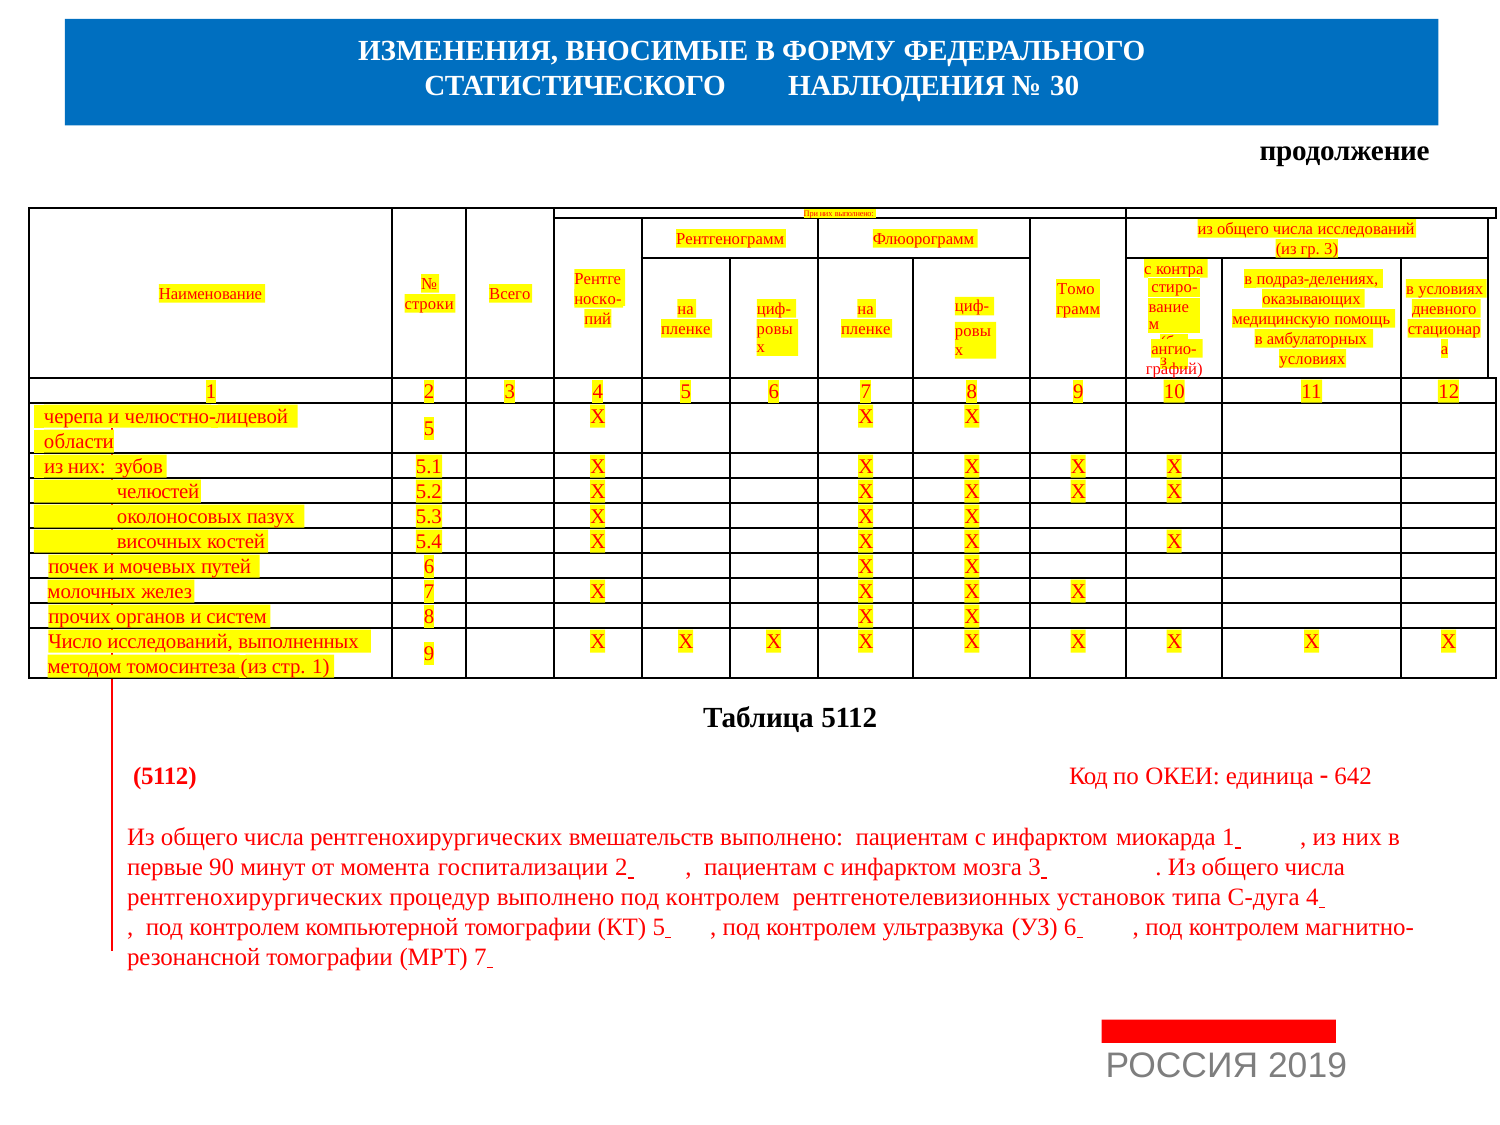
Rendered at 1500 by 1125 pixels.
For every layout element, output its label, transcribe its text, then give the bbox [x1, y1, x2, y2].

text_box [301, 504, 305, 528]
text_box почек и мочевых путей [46, 550, 262, 578]
text_box Х [856, 475, 876, 500]
text_box Х [588, 450, 608, 475]
text_box Х [962, 450, 982, 475]
text_box [33, 479, 114, 503]
text_box (из гр. 3) [1273, 235, 1341, 258]
text_box 5.2 [413, 475, 445, 500]
text_box Число исследований, выполненных [46, 625, 367, 653]
text_box Х [1068, 575, 1088, 603]
text_box 4 [590, 375, 606, 400]
text_box Рентгенограмм [676, 229, 786, 248]
text_box № [421, 274, 440, 293]
text_box Рентге- [574, 269, 626, 306]
text_box пий [582, 305, 614, 328]
text_box ровых [756, 319, 799, 356]
text_box Х [856, 450, 876, 475]
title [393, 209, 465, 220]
text_box Флюорограмм [872, 229, 978, 248]
title ИЗМЕНЕНИЯ, ВНОСИМЫЕ В ФОРМУ ФЕДЕРАЛЬНОГО СТАТИСТИЧЕСКОГО НАБЛЮДЕНИЯ № 30 [302, 29, 1201, 208]
text_box Х [962, 550, 982, 575]
text_box 9 [1071, 375, 1086, 403]
text_box Х [764, 625, 784, 653]
text_box носко- [574, 289, 624, 308]
text_box Всего [489, 284, 533, 303]
text_box Х [962, 475, 982, 500]
text_box прочих органов и систем [46, 600, 273, 625]
text_box Х [962, 500, 982, 525]
title ИЗМЕНЕНИЯ, ВНОСИМЫЕ В ФОРМУ ФЕДЕРАЛЬНОГО СТАТИСТИЧЕСКОГО НАБЛЮДЕНИЯ № 30 [554, 209, 801, 218]
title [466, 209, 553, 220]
text_box Х [962, 575, 982, 600]
text_box 5.3 [413, 500, 445, 525]
table_cell ванием [1148, 298, 1200, 333]
text_box на [677, 299, 697, 318]
text_box пленке [661, 319, 713, 338]
text_box Х [856, 575, 876, 600]
text_box Х [588, 575, 608, 603]
text_box [294, 404, 298, 428]
text_box Томо- [1056, 279, 1100, 295]
text_box 5 [678, 375, 694, 403]
text_box методом томосинтеза (из стр. 1) [45, 650, 337, 678]
text_box Х [588, 625, 608, 653]
text_box РОССИЯ 2019 [1103, 1042, 1349, 1085]
text_box Х [856, 500, 876, 525]
text_box челюстей [114, 475, 204, 500]
text_box грамм [1056, 295, 1101, 318]
text_box в условиях [1403, 275, 1485, 298]
text_box [33, 529, 114, 553]
text_box Х [588, 525, 608, 553]
text_box ангио- [1151, 339, 1203, 355]
text_box Х [588, 400, 608, 428]
text_box 6 [766, 375, 782, 403]
text_box 3 [502, 375, 517, 403]
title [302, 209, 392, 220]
text_box стационар [1405, 315, 1483, 338]
text_box области [41, 425, 117, 453]
text_box Х [1439, 625, 1459, 653]
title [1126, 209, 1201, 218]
text_box из общего числа исследований [1195, 215, 1419, 238]
text_box продолжение [1257, 129, 1435, 167]
text_box 7 [858, 375, 874, 400]
text_box Х [856, 400, 876, 428]
text_box строки [404, 294, 456, 313]
text_box Х [1164, 525, 1184, 553]
table_header стиро- [1148, 278, 1200, 297]
text_box пленке [841, 319, 893, 338]
text_box ровых [954, 321, 997, 359]
text_box медицинскую помощь [1232, 309, 1396, 328]
text_box на [857, 299, 876, 318]
table_cell [1188, 334, 1200, 339]
text_box 8 [421, 600, 437, 628]
text_box височных костей [114, 525, 271, 553]
text_box циф- [954, 296, 995, 316]
text_box [33, 504, 114, 528]
text_box Х [676, 625, 696, 653]
text_box Х [856, 550, 876, 575]
text_box 5.1 [413, 450, 445, 475]
text_box 8 [964, 375, 980, 400]
text_box из них: зубов [42, 450, 169, 478]
text_box Х [1068, 450, 1088, 475]
text_box дневного [1410, 295, 1480, 315]
text_box Х [962, 625, 982, 653]
text_box Х [856, 600, 876, 625]
text_box Х [1302, 625, 1322, 653]
text_box Х [962, 600, 982, 625]
text_box При них выполнено: [801, 205, 879, 218]
text_box Х [1068, 625, 1088, 653]
text_box Х [1164, 450, 1184, 475]
text_box [64, 18, 1439, 126]
text_box Х [1068, 475, 1088, 503]
text_box 5 [421, 412, 437, 440]
text_box в амбулаторных [1254, 329, 1374, 348]
text_box 11 [1299, 375, 1325, 403]
text_box Х [856, 625, 876, 653]
text_box 9 [421, 637, 437, 665]
text_box Таблица 5112 (5112) Код по ОКЕИ: единица  642 Из общего числа рентгенохирургических вмешательств выполнено: пациентам с инфарктом миокарда 1 , из них в первые 90 минут от момента госпитализации 2 , пациентам с инфарктом мозга 3 . Из общего числа рентгенохирургических процедур выполнено под контролем рентгенотелевизионных установок типа С-дуга 4 , под контролем компьютерной томографии (КТ) 5 , под контролем ультразвука (УЗ) 6 , под контролем магнитно- резонансной томографии (МРТ) 7 [125, 696, 1436, 971]
text_box Х [1164, 625, 1184, 653]
text_box 12 [1436, 375, 1462, 403]
text_box Наименование [158, 284, 266, 303]
text_box Х [588, 475, 608, 500]
text_box черепа и челюстно-лицевой [41, 400, 294, 428]
text_box а [1438, 335, 1451, 358]
text_box графий) [1143, 355, 1203, 378]
text_box 1 [203, 375, 219, 400]
text_box Х [588, 500, 608, 525]
text_box условиях [1279, 349, 1347, 368]
text_box Х [856, 525, 876, 550]
text_box Х [962, 525, 982, 550]
text_box в подраз-делениях, [1242, 265, 1382, 288]
title ИЗМЕНЕНИЯ, ВНОСИМЫЕ В ФОРМУ ФЕДЕРАЛЬНОГО СТАТИСТИЧЕСКОГО НАБЛЮДЕНИЯ № 30 [879, 209, 1125, 218]
text_box с контра [1144, 259, 1208, 278]
text_box 6 [421, 550, 437, 575]
text_box 5.4 [413, 525, 445, 553]
text_box 10 [1161, 375, 1187, 403]
text_box молочных желез [45, 575, 197, 603]
text_box околоносовых пазух [114, 500, 301, 528]
text_box оказывающих [1260, 285, 1364, 308]
text_box Х [962, 400, 982, 428]
text_box 7 [421, 575, 437, 600]
text_box Х [1164, 475, 1184, 503]
table_cell [1148, 334, 1160, 355]
text_box [367, 629, 371, 653]
text_box циф- [756, 299, 797, 318]
table_cell (без [1160, 334, 1188, 339]
text_box 2 [421, 375, 437, 403]
